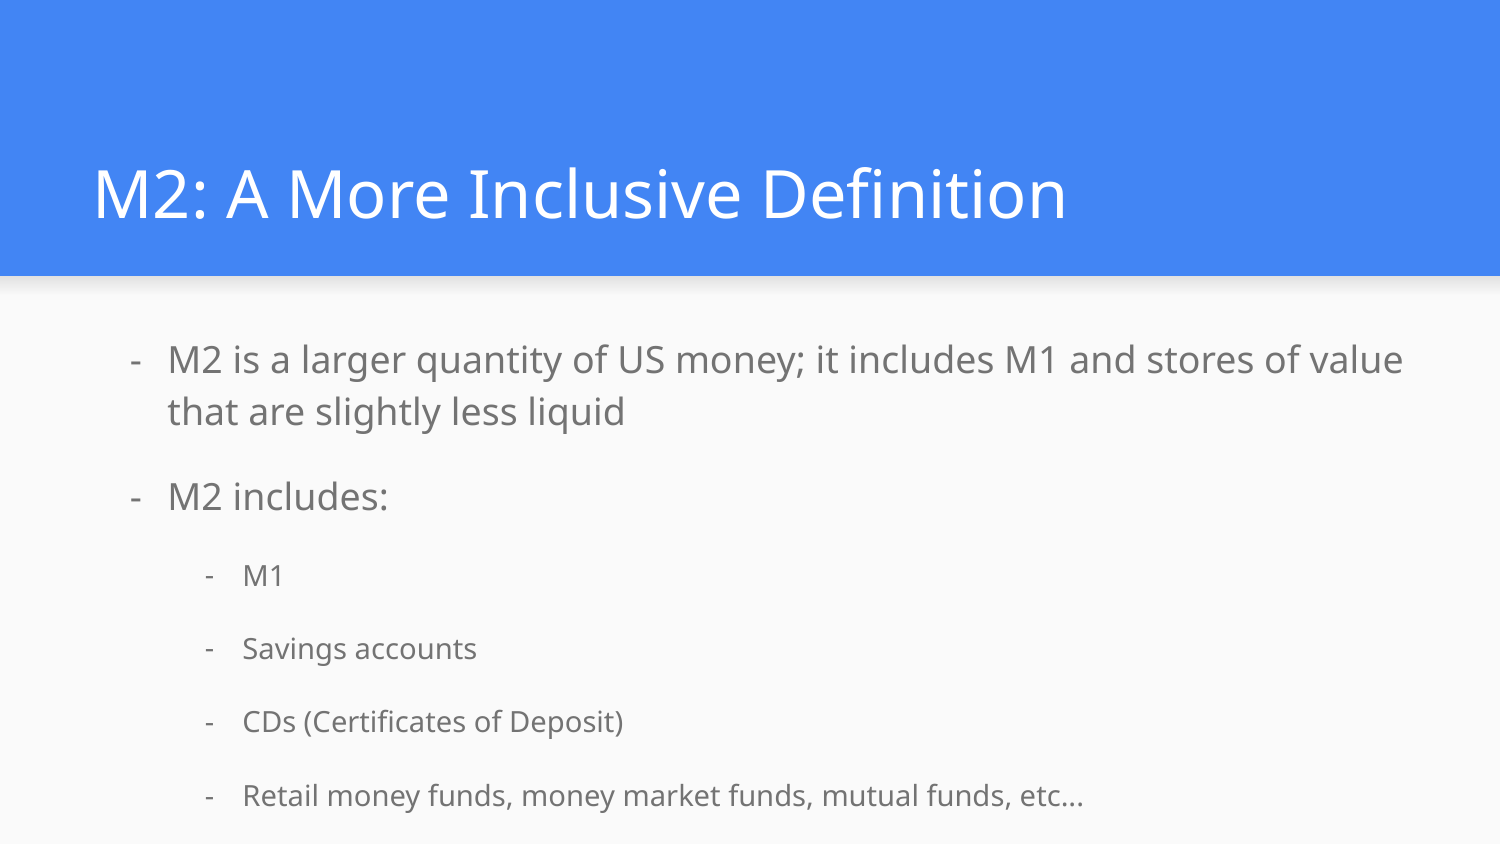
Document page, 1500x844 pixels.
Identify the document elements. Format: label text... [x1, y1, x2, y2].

title M2: A More Inclusive Definition [77, 121, 1427, 248]
list M2 is a larger quantity of US money; it includes M1 and stores of value that are slightly less liquid M2 includes: M1 Savings accounts CDs (Certificates of Deposit) Retail money funds, money market funds, mutual funds, etc... Why shouldn’t these be considered in M1? Not generally accepted as payment Barriers to usage lower liquidity [77, 314, 1427, 791]
